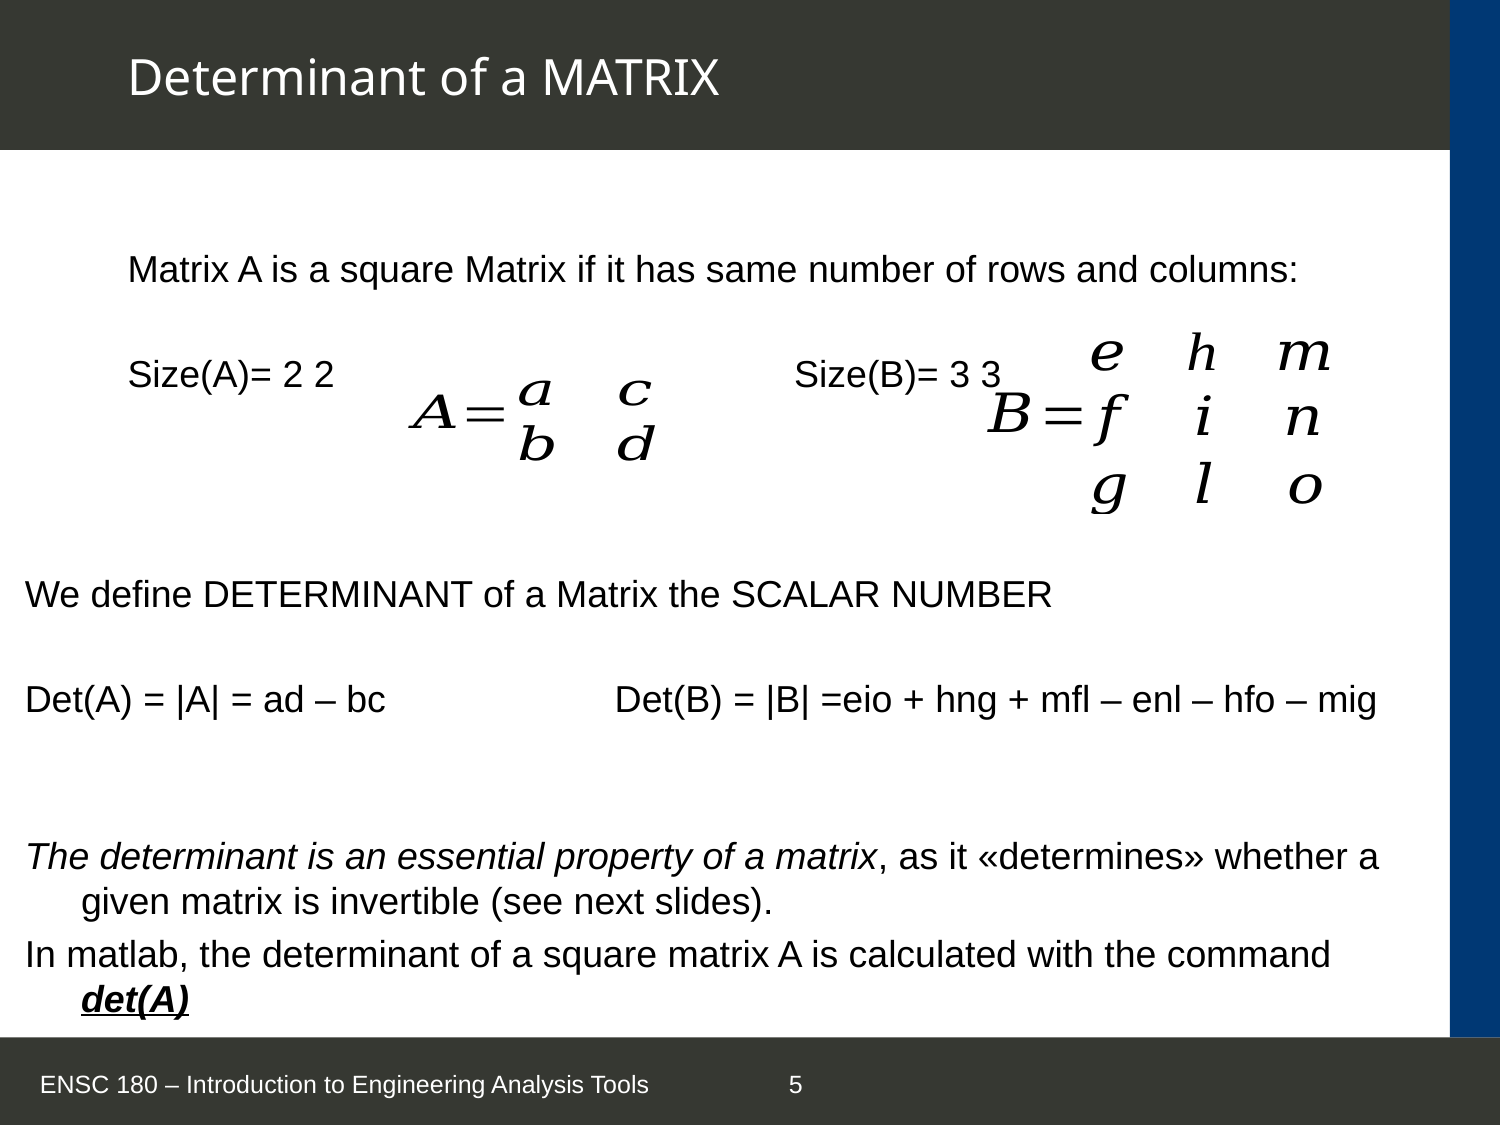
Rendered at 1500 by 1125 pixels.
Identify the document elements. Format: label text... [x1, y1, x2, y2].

list Matrix A is a square Matrix if it has same number of rows and columns: Size(A)= 2 2 Size(B)= 3 3 [112, 237, 1388, 562]
text_box We define DETERMINANT of a Matrix the SCALAR NUMBER Det(A) = |A| = ad – bc Det(B) = |B| =eio + hng + mfl – enl – hfo – mig The determinant is an essential property of a matrix, as it «determines» whether a given matrix is invertible (see next slides). In matlab, the determinant of a square matrix A is calculated with the command det(A) [9, 562, 1428, 1080]
footer ENSC 180 – Introduction to Engineering Analysis Tools [24, 1080, 701, 1113]
title Determinant of a MATRIX [112, 37, 1450, 138]
